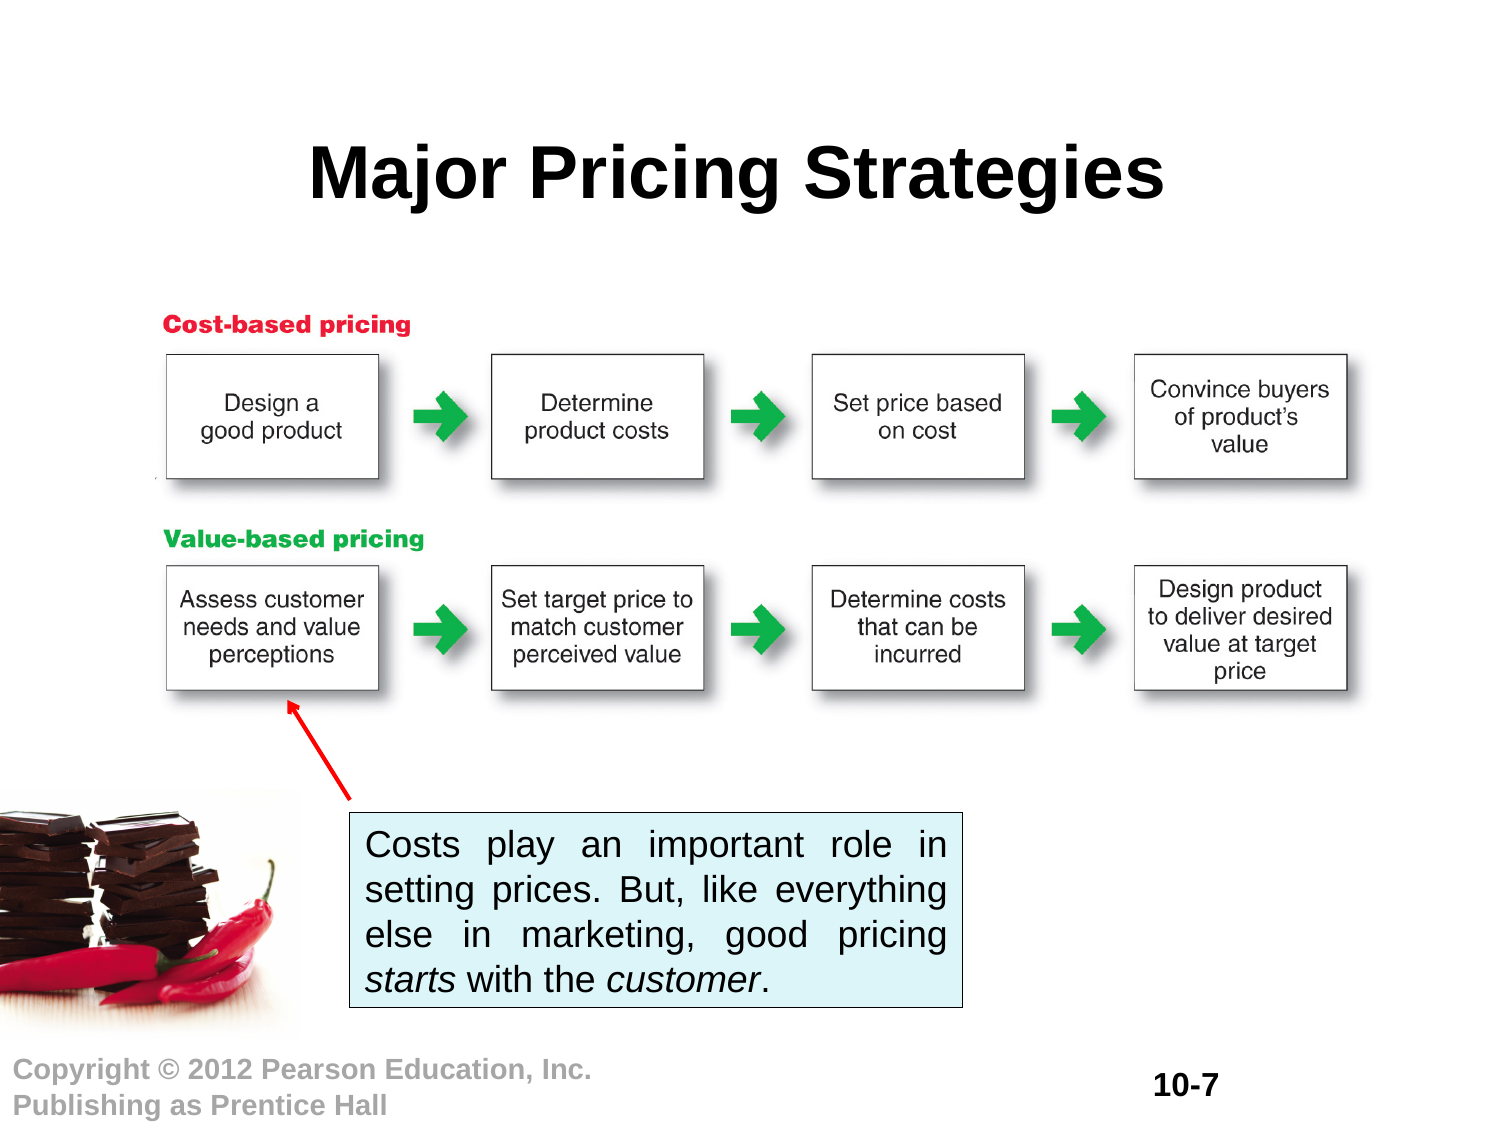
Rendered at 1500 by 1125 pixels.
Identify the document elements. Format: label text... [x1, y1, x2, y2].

picture [0, 789, 300, 1039]
picture [137, 312, 1376, 741]
title Major Pricing Strategies [99, 74, 1376, 263]
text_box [287, 699, 351, 801]
text_box Costs play an important role in setting prices. But, like everything else in marketing, good pricing starts with the customer. [349, 812, 963, 1008]
